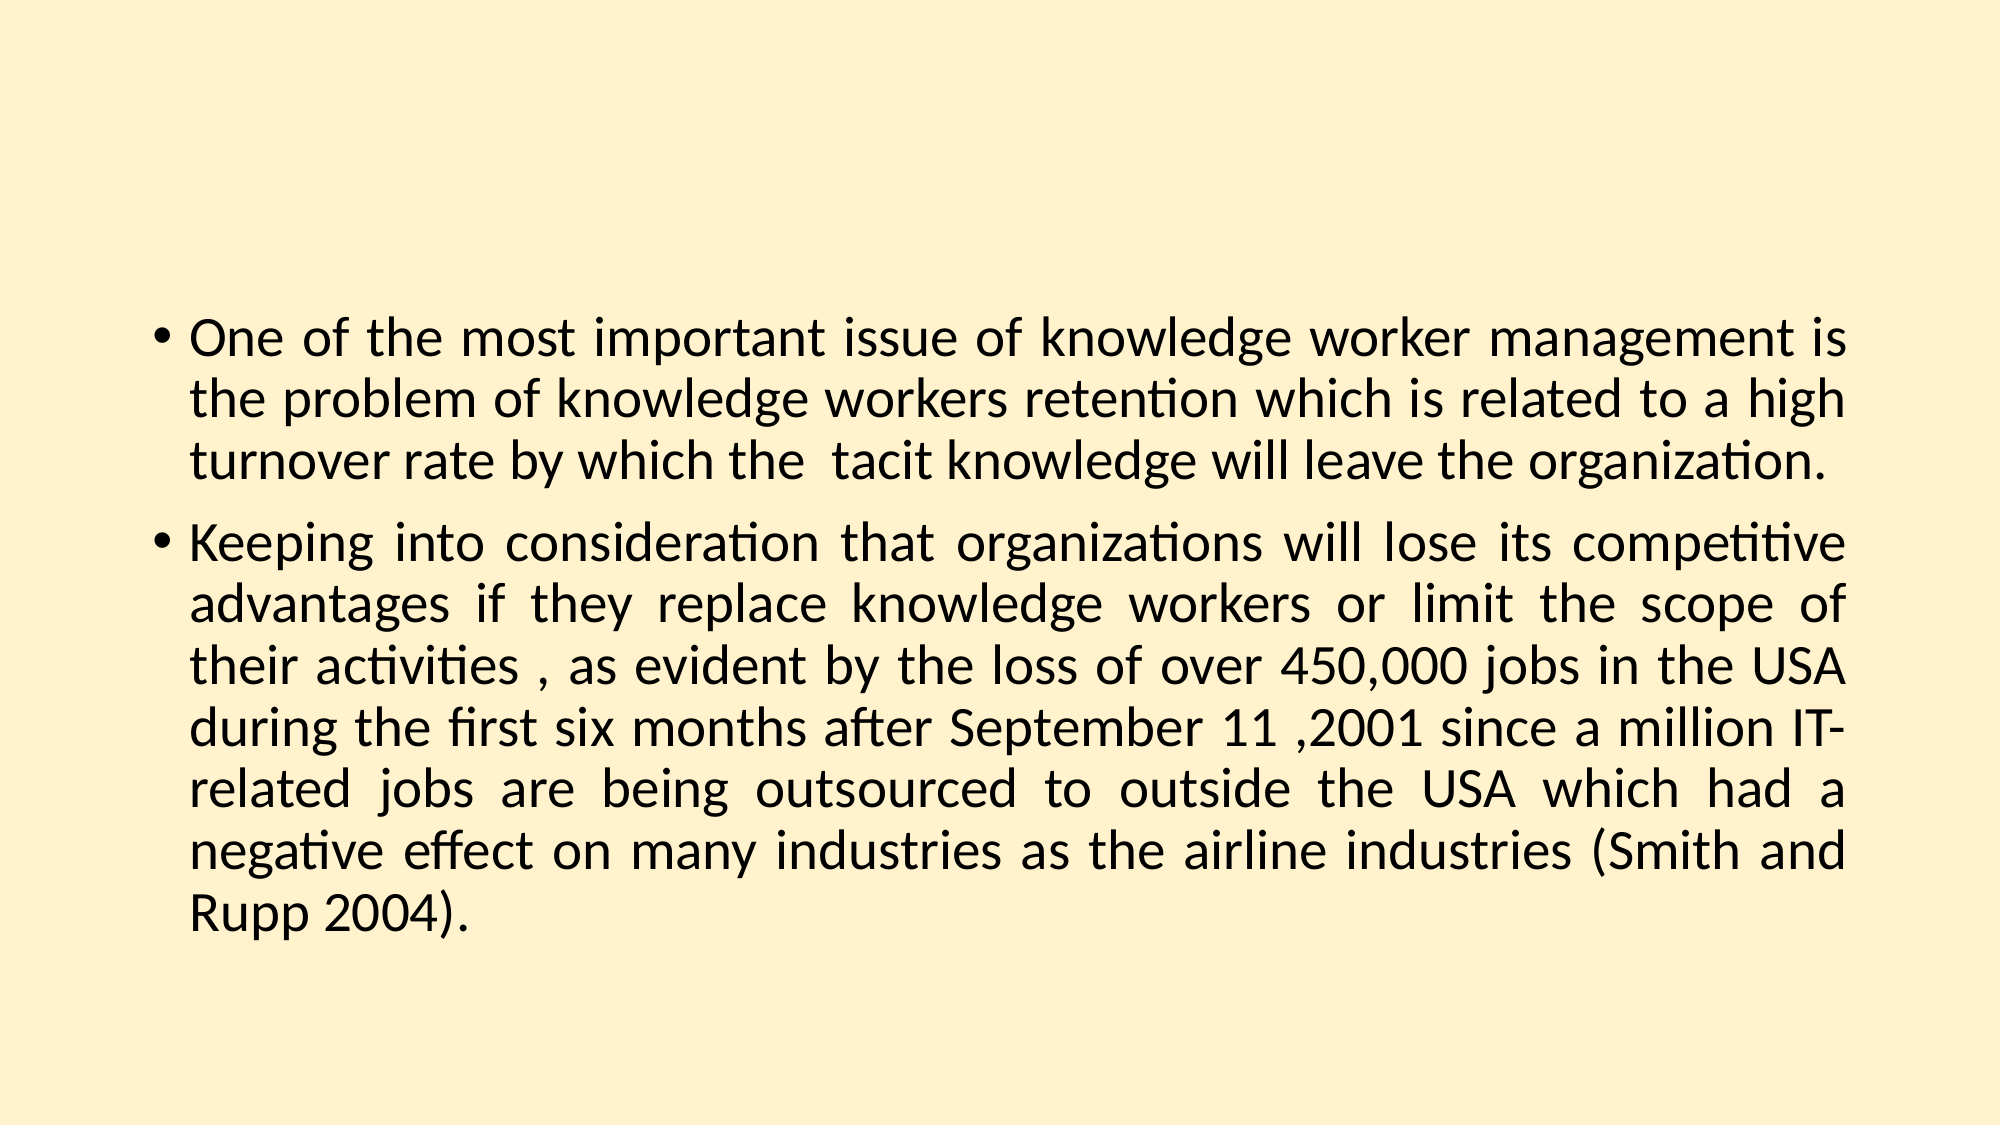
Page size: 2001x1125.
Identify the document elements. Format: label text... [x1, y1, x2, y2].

list One of the most important issue of knowledge worker management is the problem of knowledge workers retention which is related to a high turnover rate by which the tacit knowledge will leave the organization. Keeping into consideration that organizations will lose its competitive advantages if they replace knowledge workers or limit the scope of their activities , as evident by the loss of over 450,000 jobs in the USA during the first six months after September 11 ,2001 since a million IT-related jobs are being outsourced to outside the USA which had a negative effect on many industries as the airline industries (Smith and Rupp 2004). [137, 299, 1863, 1014]
